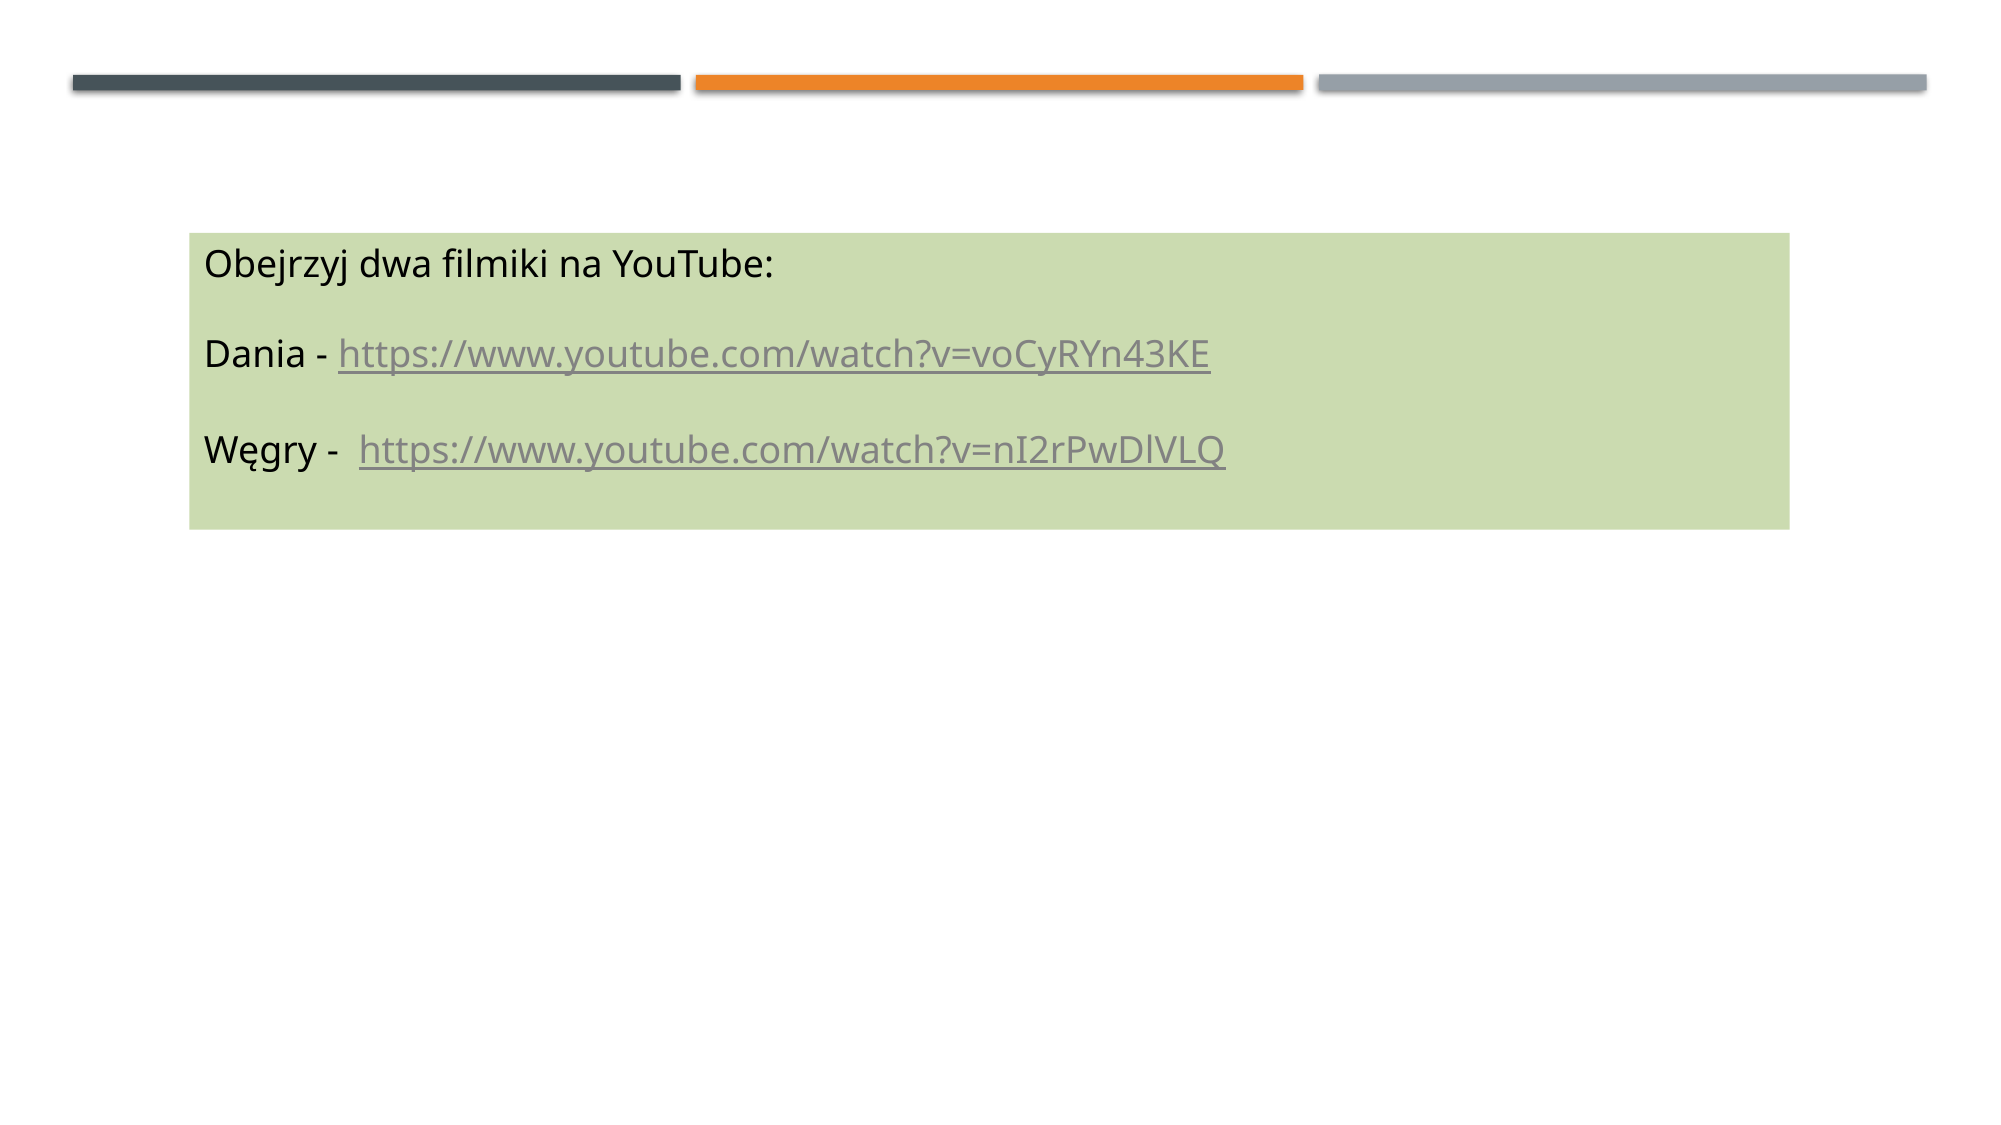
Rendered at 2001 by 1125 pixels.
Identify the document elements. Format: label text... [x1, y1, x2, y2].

text_box Obejrzyj dwa filmiki na YouTube: Dania - https://www.youtube.com/watch?v=voCyRYn43KE Węgry - https://www.youtube.com/watch?v=nI2rPwDlVLQ [189, 232, 1790, 530]
